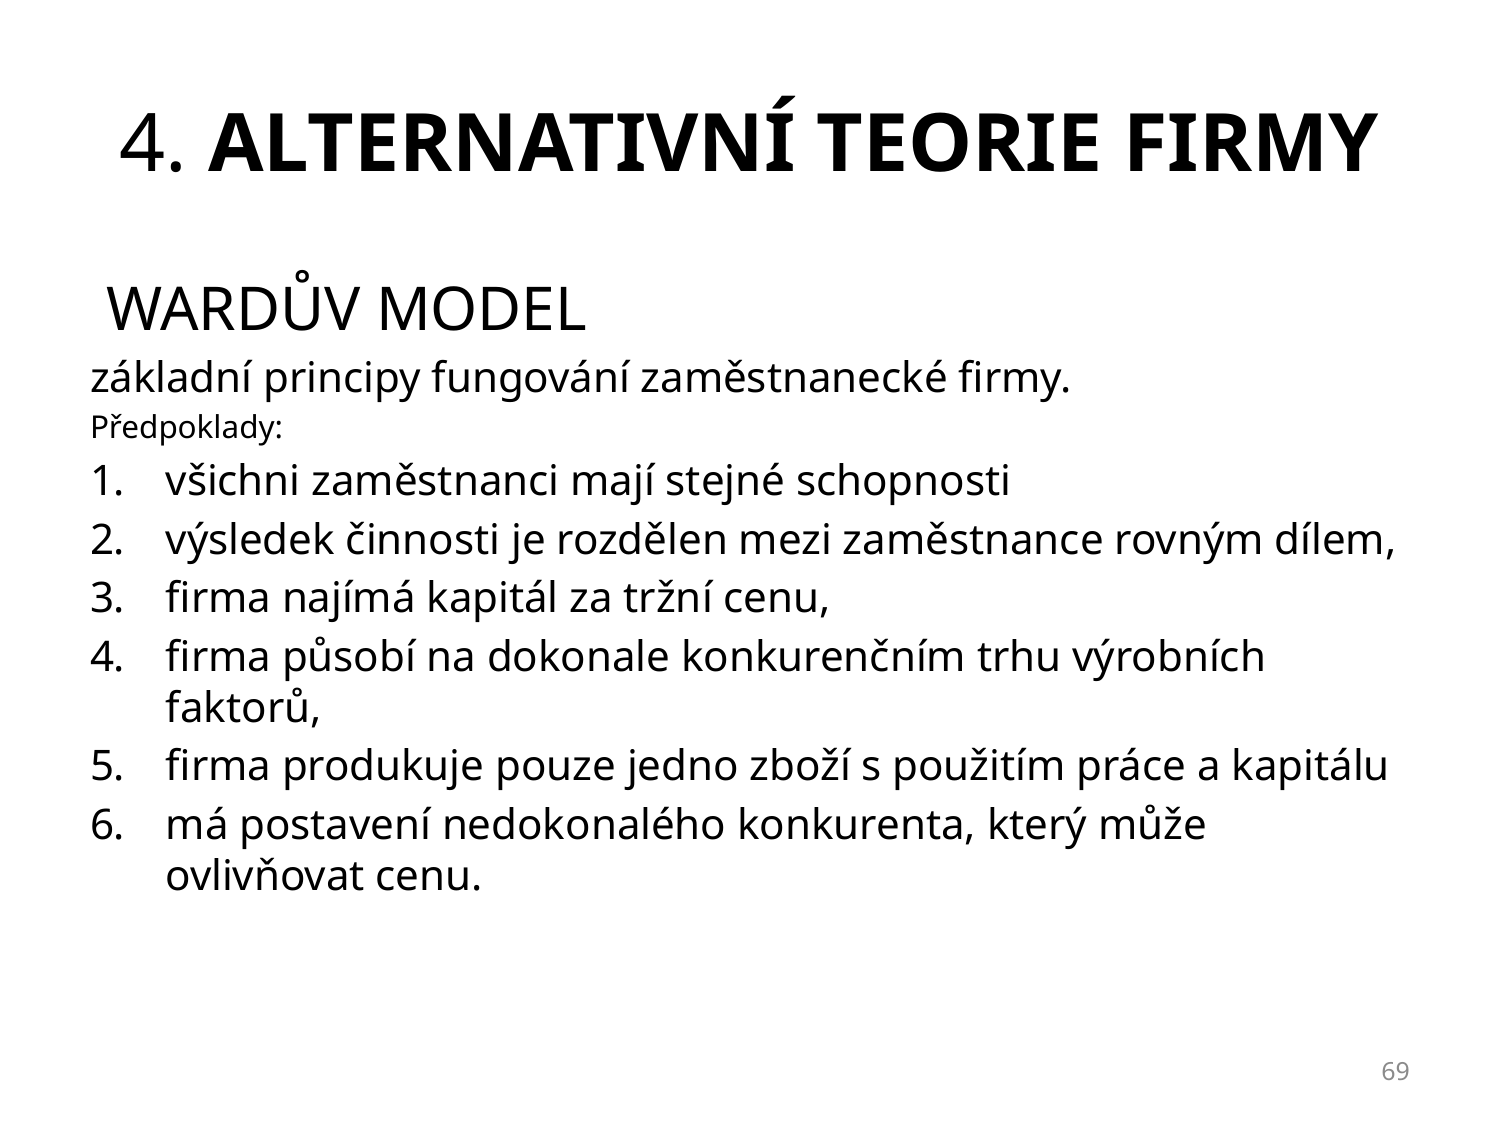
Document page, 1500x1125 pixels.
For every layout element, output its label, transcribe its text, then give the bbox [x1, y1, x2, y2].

slide_number 69 [1074, 1042, 1425, 1103]
list WARDŮV MODEL základní principy fungování zaměstnanecké firmy. Předpoklady: všichni zaměstnanci mají stejné schopnosti výsledek činnosti je rozdělen mezi zaměstnance rovným dílem, firma najímá kapitál za tržní cenu, firma působí na dokonale konkurenčním trhu výrobních faktorů, firma produkuje pouze jedno zboží s použitím práce a kapitálu má postavení nedokonalého konkurenta, který může ovlivňovat cenu. [75, 262, 1425, 1005]
title 4. ALTERNATIVNÍ TEORIE FIRMY [75, 45, 1425, 233]
